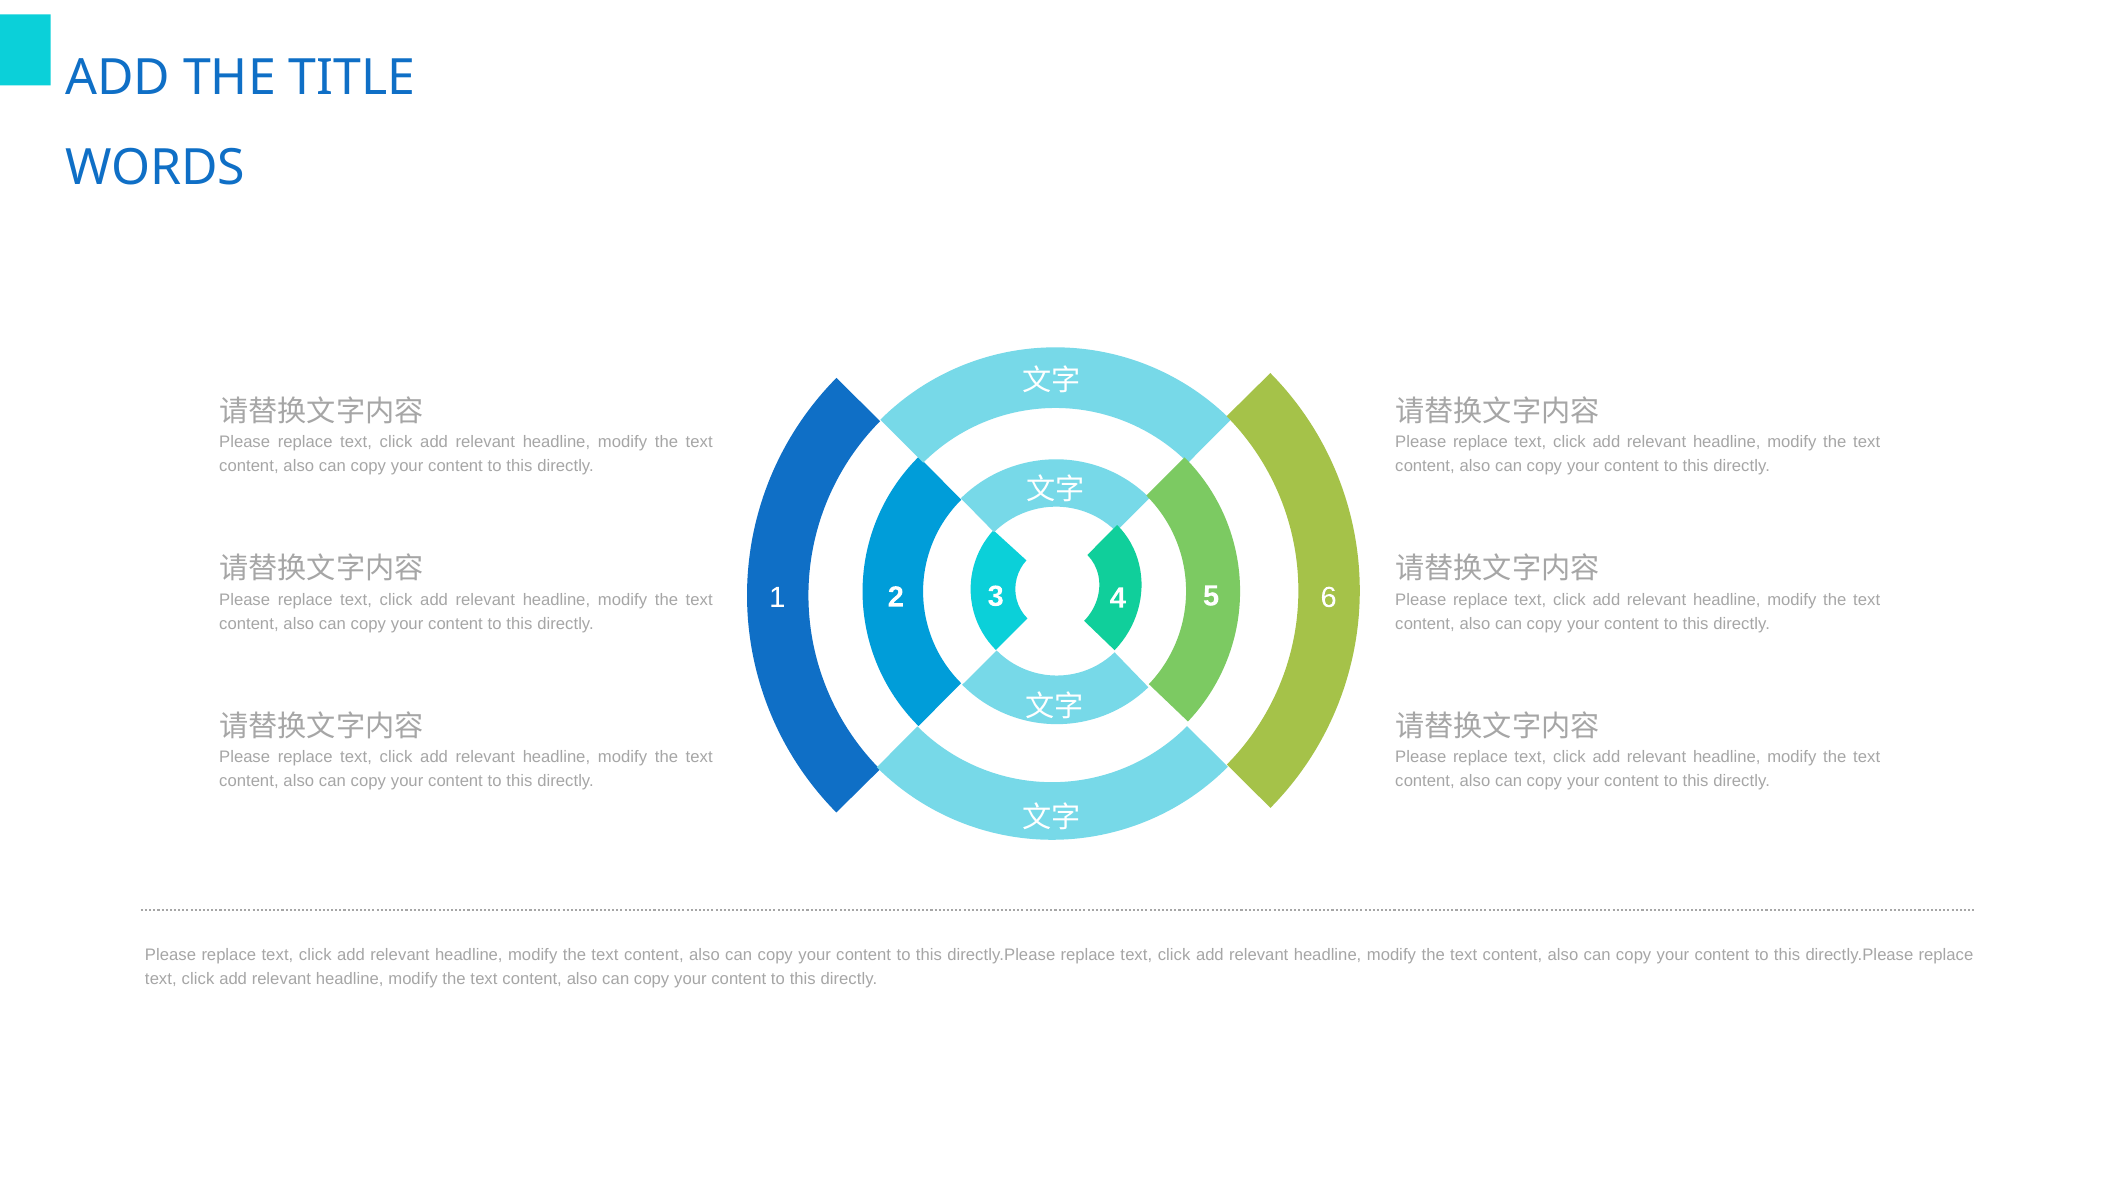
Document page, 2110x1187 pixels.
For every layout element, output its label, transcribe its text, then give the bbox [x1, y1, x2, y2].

text_box Please replace text, click add relevant headline, modify the text content, also can copy your content to this directly.Please replace text, click add relevant headline, modify the text content, also can copy your content to this directly.Please replace text, click add relevant headline, modify the text content, also can copy your content to this directly. [145, 940, 1977, 988]
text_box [219, 385, 714, 791]
text_box ADD THE TITLE WORDS [50, 7, 583, 202]
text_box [1395, 385, 1882, 792]
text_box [745, 281, 1363, 905]
